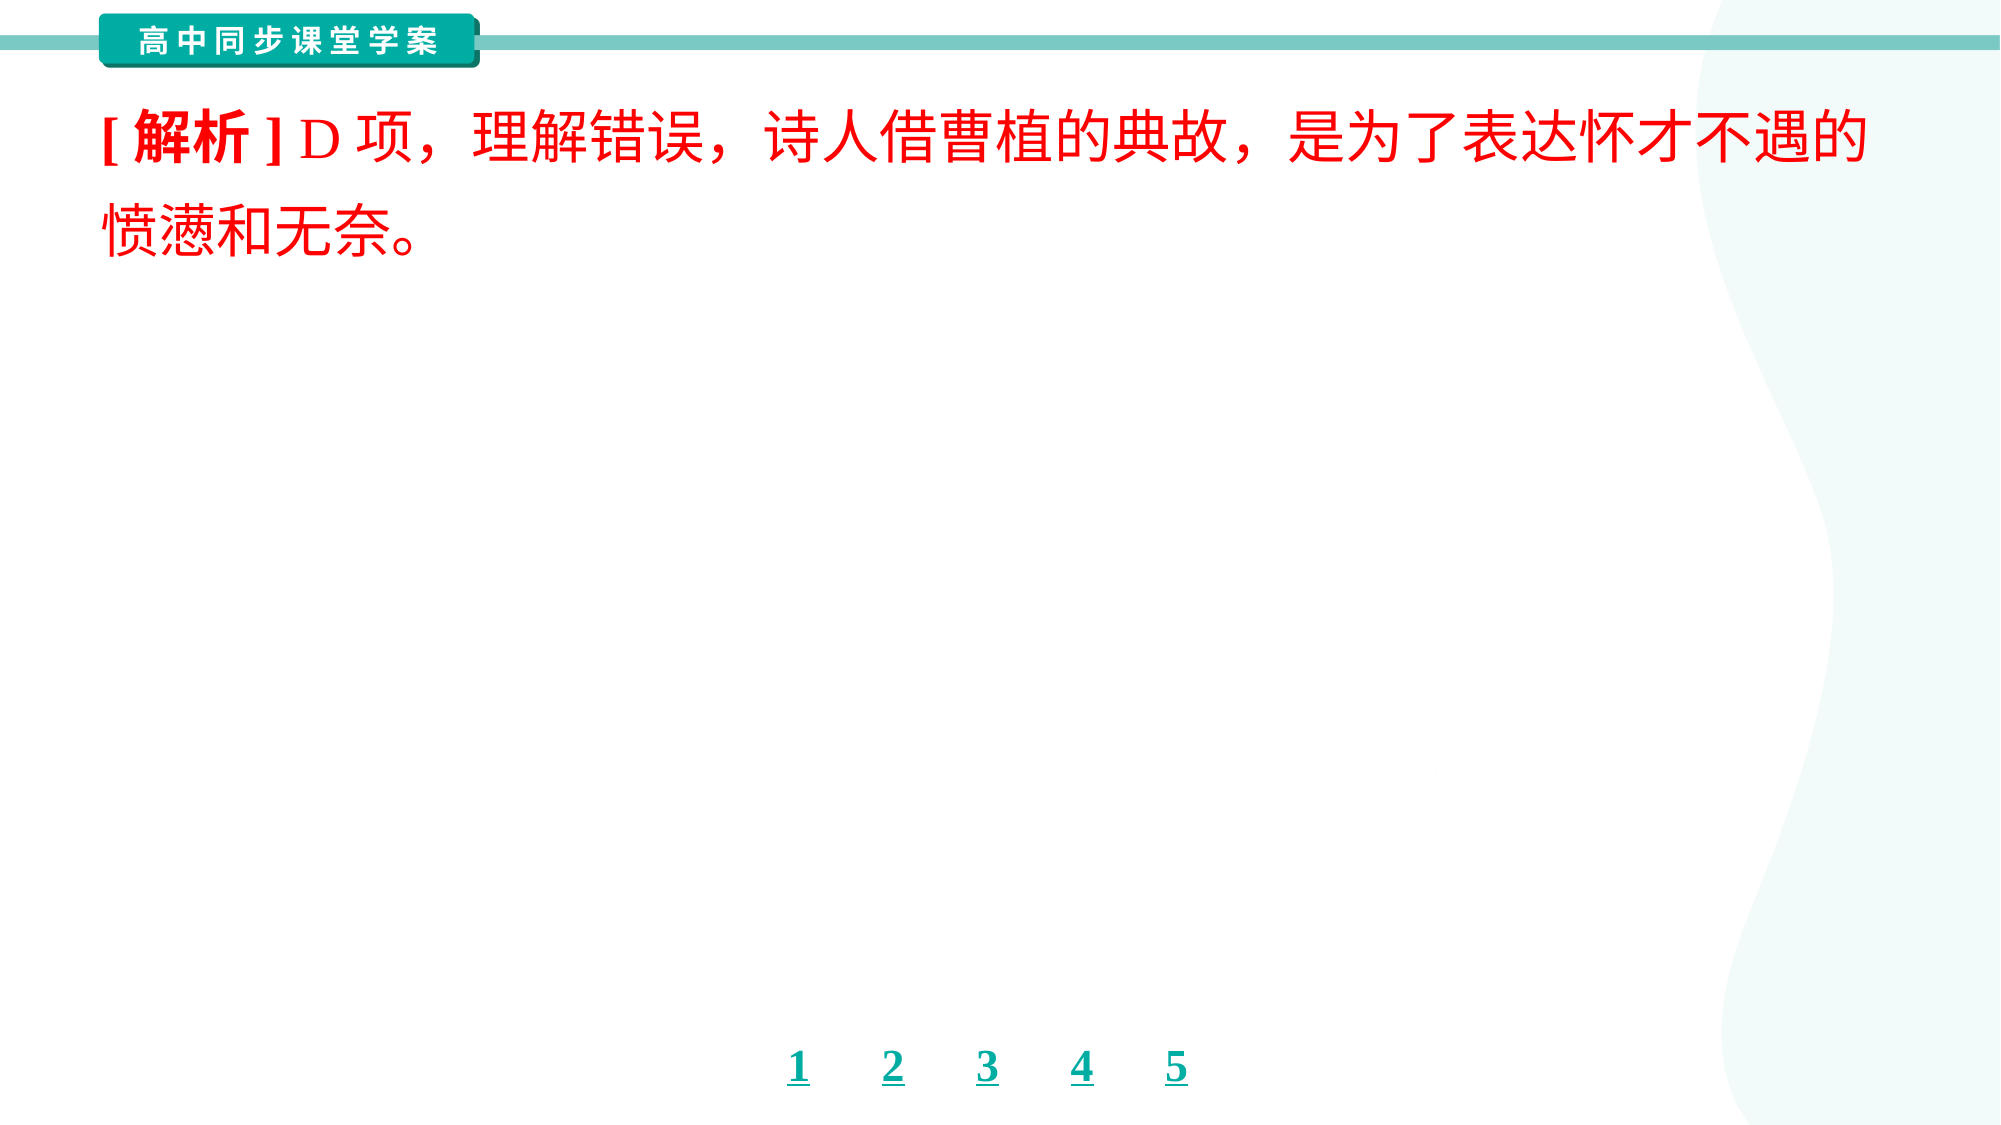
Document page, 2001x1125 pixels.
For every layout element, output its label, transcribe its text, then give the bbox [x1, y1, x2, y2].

picture [0, 0, 2000, 1125]
text_box [解析] D项，理解错误，诗人借曹植的典故，是为了表达怀才不遇的 愤懑和无奈。 [100, 76, 1899, 265]
